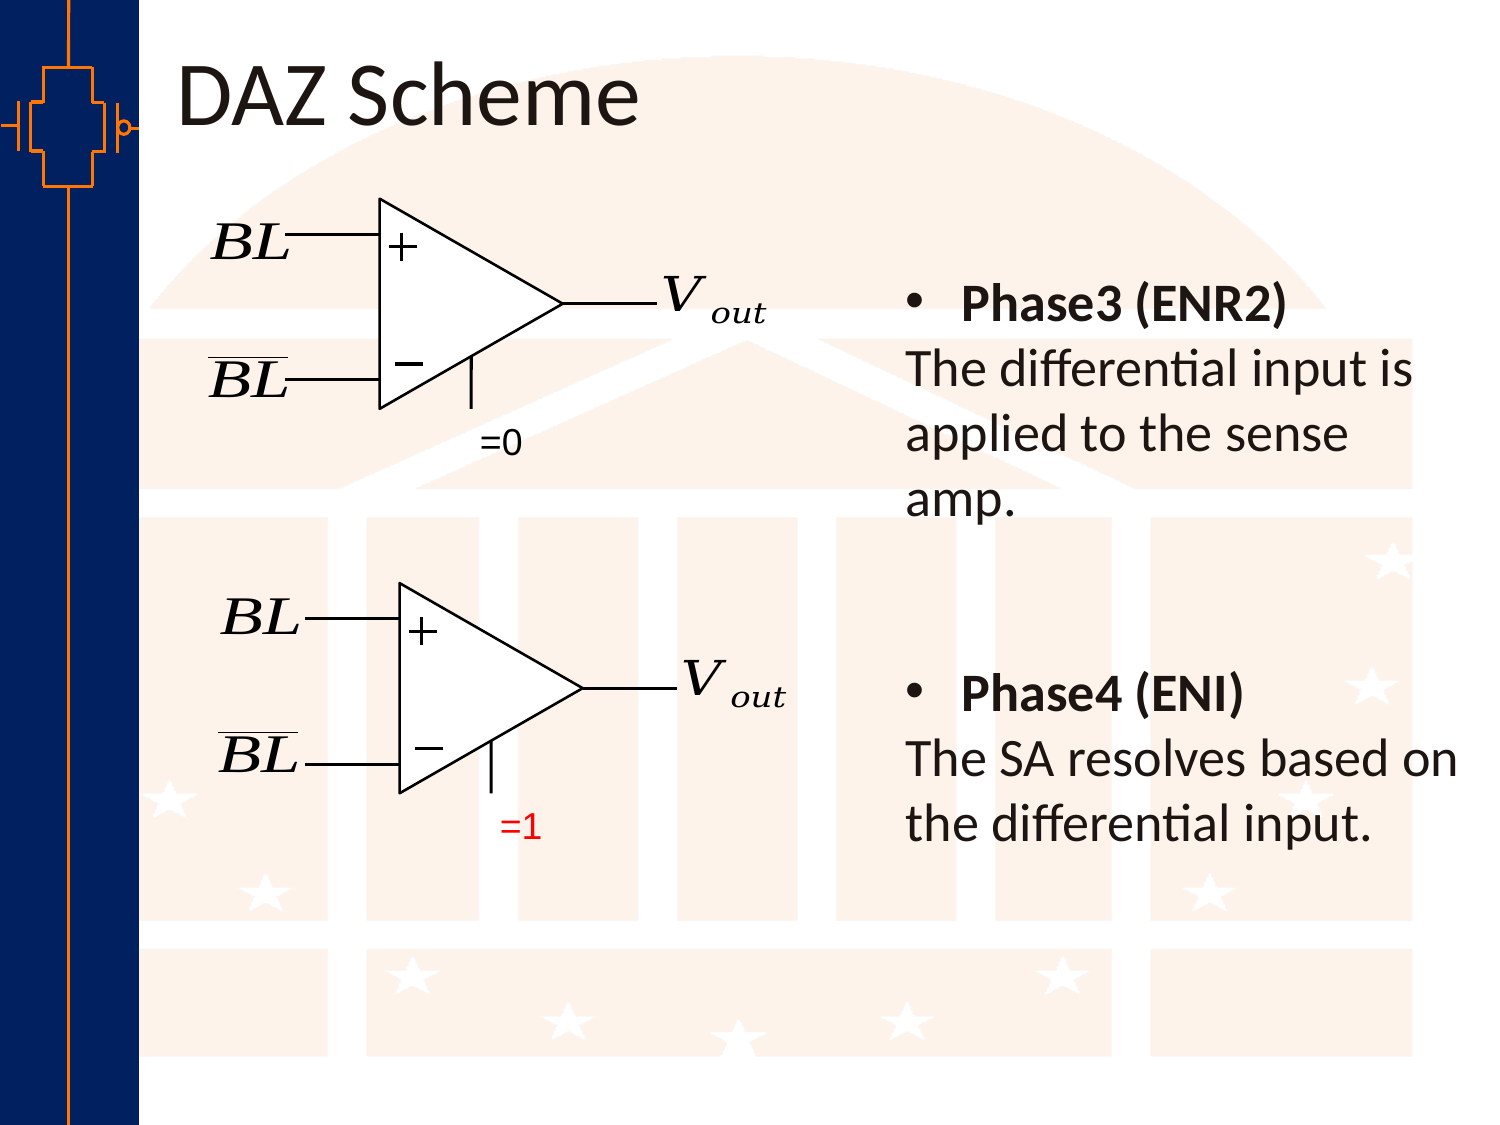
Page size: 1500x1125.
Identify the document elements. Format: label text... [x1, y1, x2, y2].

text_box [398, 581, 584, 795]
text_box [408, 616, 438, 646]
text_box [388, 232, 418, 262]
text_box Phase3 (ENR2) The differential input is applied to the sense amp. Phase4 (ENI) The SA resolves based on the differential input. [890, 195, 1476, 985]
text_box DAZ Scheme [161, 26, 1500, 261]
text_box [378, 197, 563, 410]
